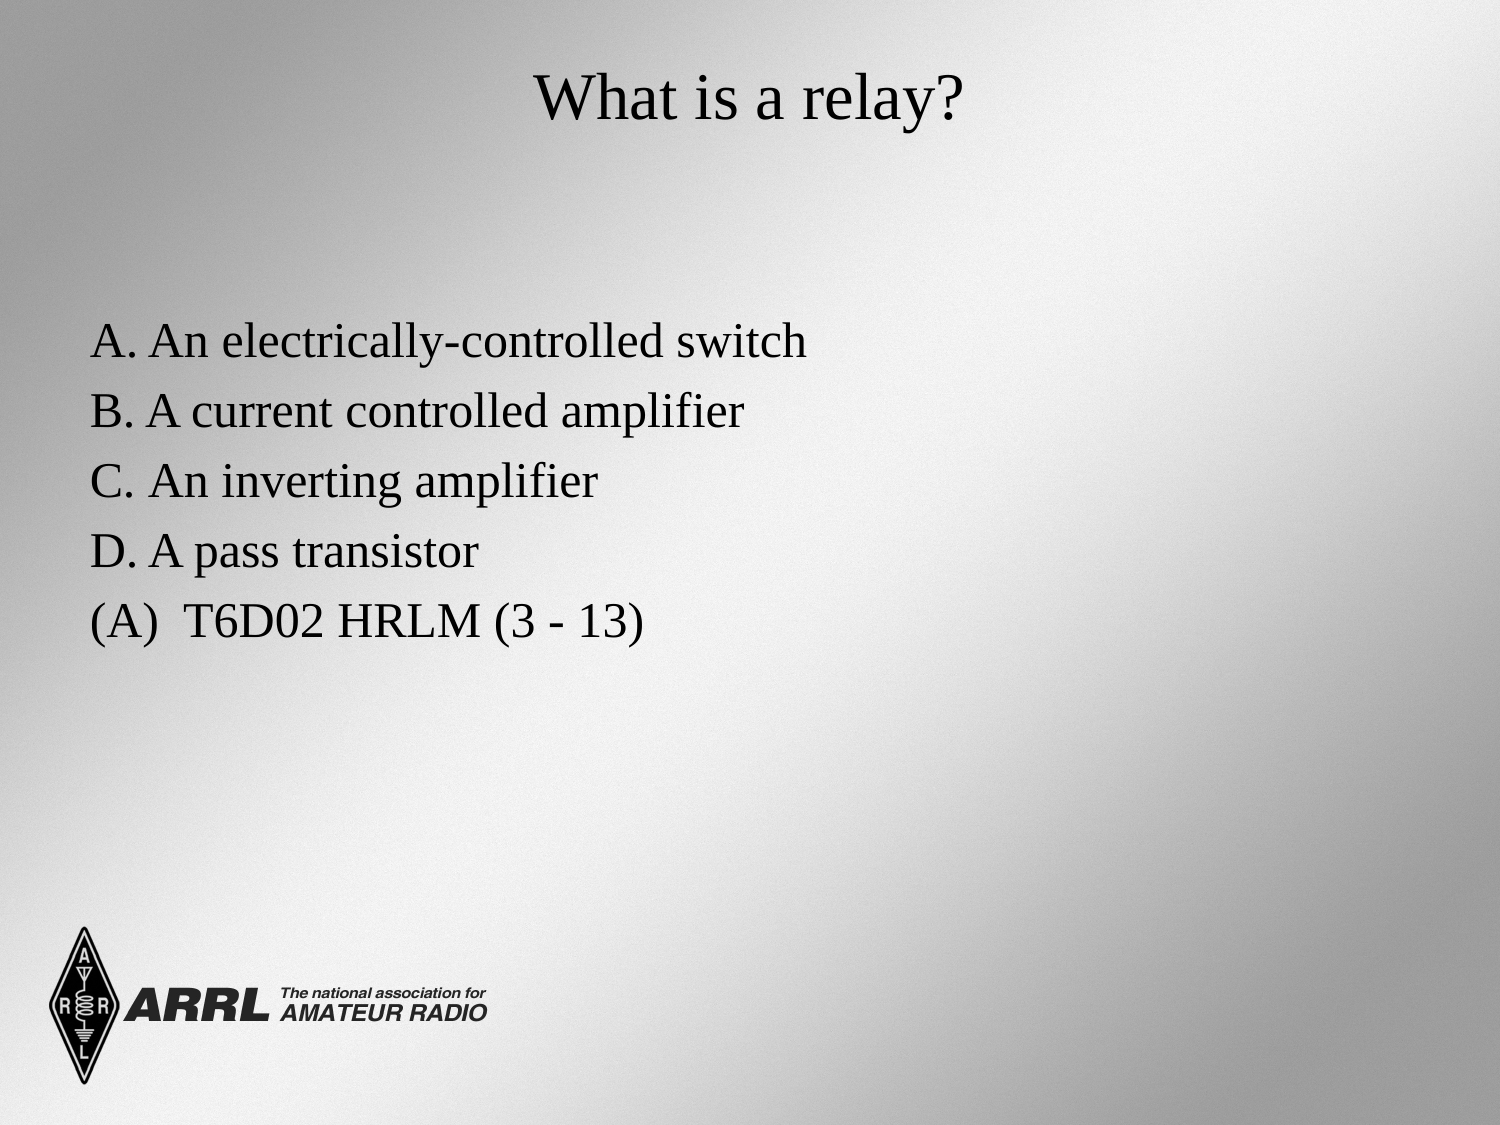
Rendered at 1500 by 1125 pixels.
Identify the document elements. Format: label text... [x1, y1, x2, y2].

picture [0, 0, 1500, 1125]
list A. An electrically-controlled switch B. A current controlled amplifier C. An inverting amplifier D. A pass transistor (A) T6D02 HRLM (3 - 13) [75, 299, 1425, 1005]
title What is a relay? [75, 45, 1425, 233]
